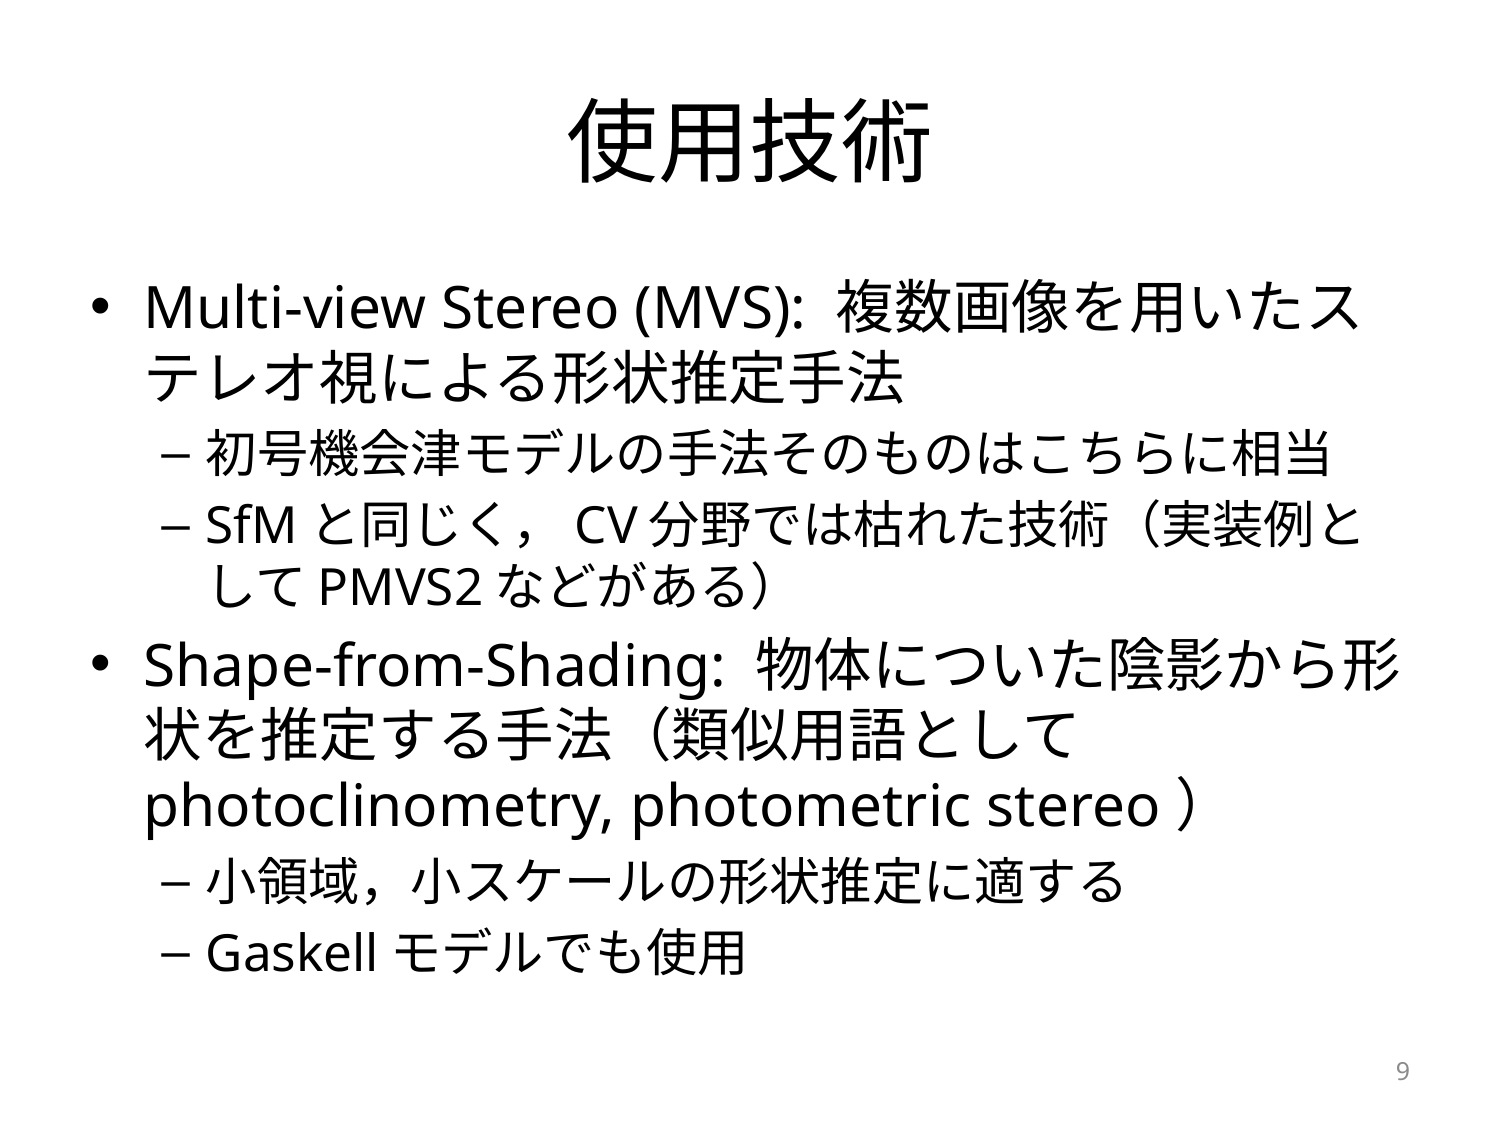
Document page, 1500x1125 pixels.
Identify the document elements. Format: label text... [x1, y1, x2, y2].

slide_number 9 [1074, 1042, 1425, 1103]
list Multi-view Stereo (MVS): 複数画像を用いたステレオ視による形状推定手法 初号機会津モデルの手法そのものはこちらに相当 SfMと同じく，CV分野では枯れた技術（実装例としてPMVS2などがある） Shape-from-Shading: 物体についた陰影から形状を推定する手法（類似用語としてphotoclinometry, photometric stereo） 小領域，小スケールの形状推定に適する Gaskellモデルでも使用 [75, 262, 1425, 1005]
title 使用技術 [75, 45, 1425, 233]
